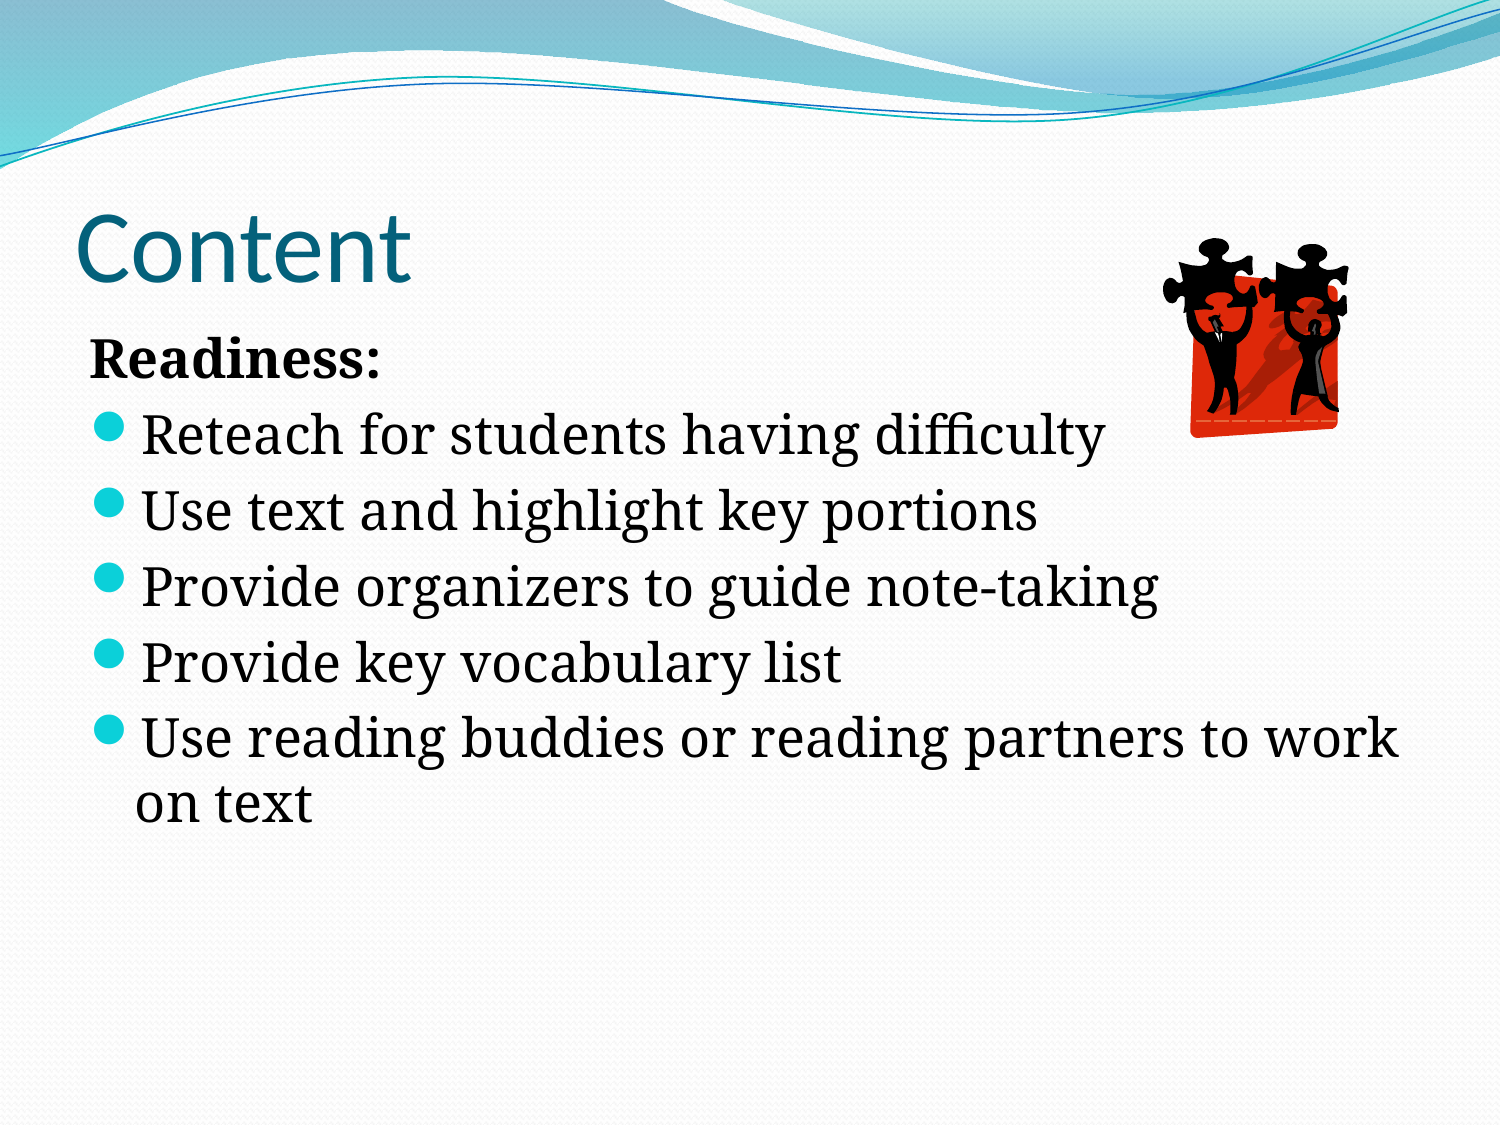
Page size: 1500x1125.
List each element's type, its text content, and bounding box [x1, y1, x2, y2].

picture [1162, 237, 1350, 439]
title Content [75, 115, 1425, 303]
list Readiness: Reteach for students having difficulty Use text and highlight key portions Provide organizers to guide note-taking Provide key vocabulary list Use reading buddies or reading partners to work on text [75, 317, 1425, 1038]
